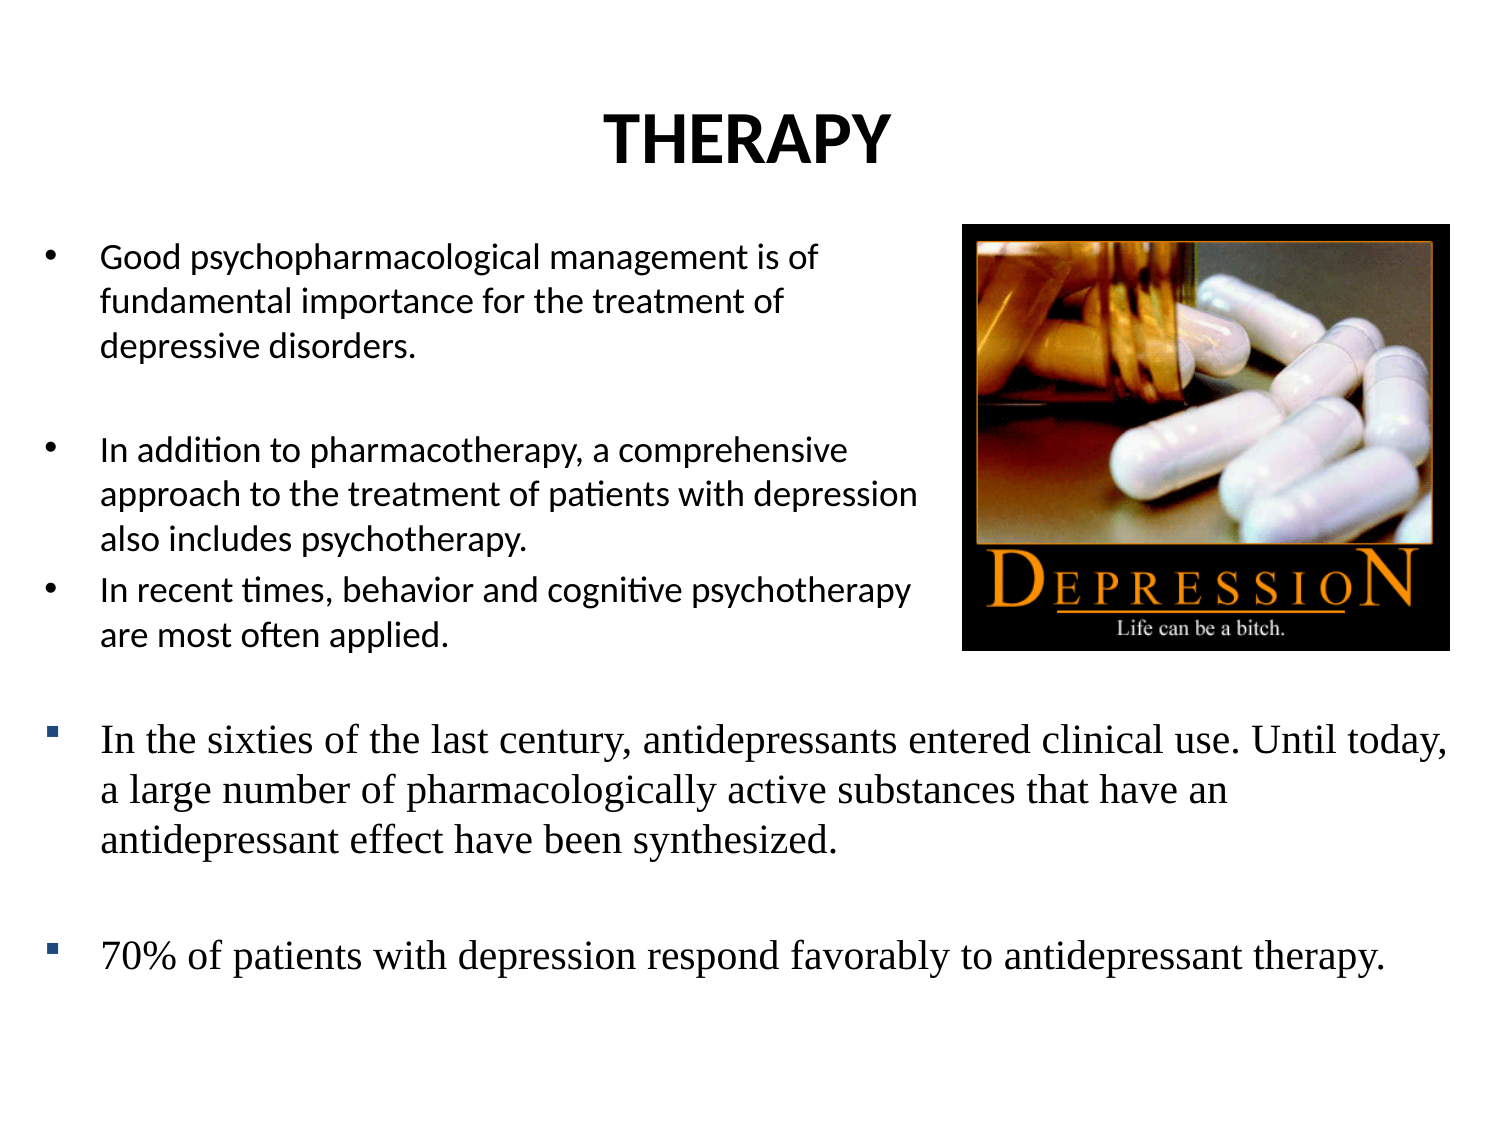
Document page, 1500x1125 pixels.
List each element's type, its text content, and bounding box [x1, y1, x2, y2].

list Good psychopharmacological management is of fundamental importance for the treatment of depressive disorders. In addition to pharmacotherapy, a comprehensive approach to the treatment of patients with depression also includes psychotherapy. In recent times, behavior and cognitive psychotherapy are most often applied. [29, 224, 951, 663]
text_box In the sixties of the last century, antidepressants entered clinical use. Until today, a large number of pharmacologically active substances that have an antidepressant effect have been synthesized. 70% of patients with depression respond favorably to antidepressant therapy. [29, 704, 1470, 1030]
picture [962, 224, 1451, 651]
title THERAPY [49, 65, 1446, 202]
